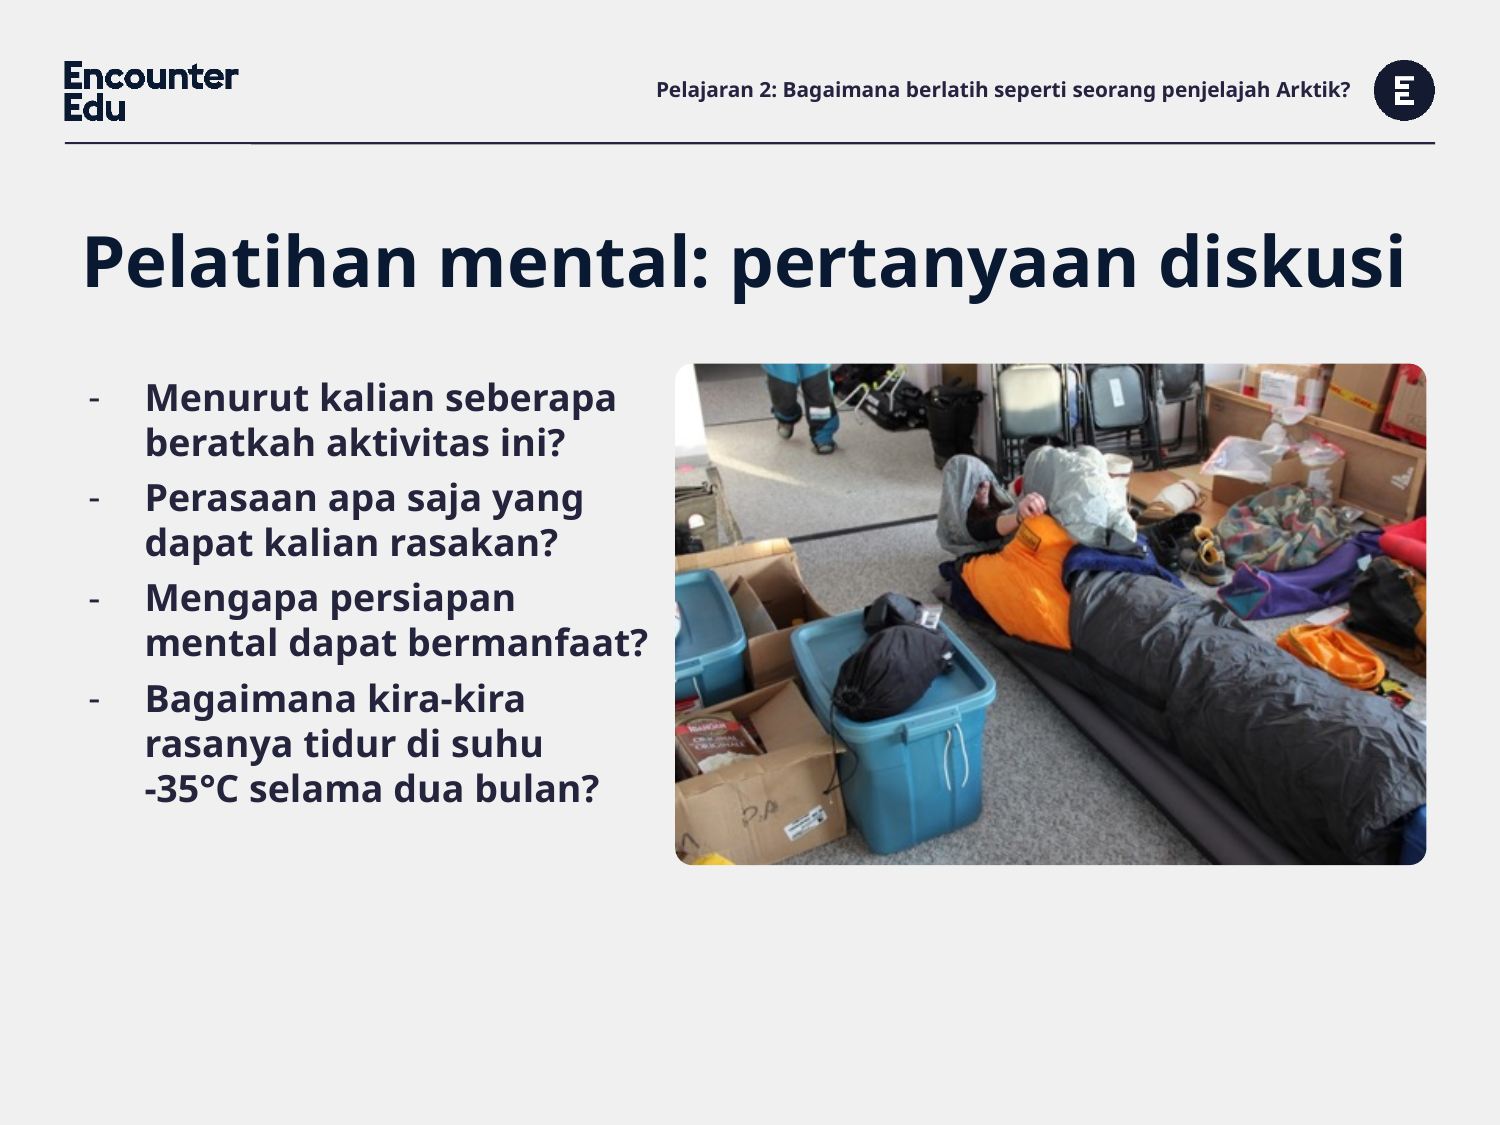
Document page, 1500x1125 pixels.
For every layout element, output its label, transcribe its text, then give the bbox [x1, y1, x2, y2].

picture [60, 59, 243, 122]
text_box Pelatihan mental: pertanyaan diskusi [73, 163, 1424, 367]
picture [1372, 58, 1436, 122]
title Pelajaran 2: Bagaimana berlatih seperti seorang penjelajah Arktik? [552, 67, 1359, 114]
picture [674, 363, 1427, 866]
text_box Menurut kalian seberapa beratkah aktivitas ini? Perasaan apa saja yang dapat kalian rasakan? Mengapa persiapan mental dapat bermanfaat? Bagaimana kira-kira rasanya tidur di suhu -35°C selama dua bulan? [73, 367, 674, 818]
